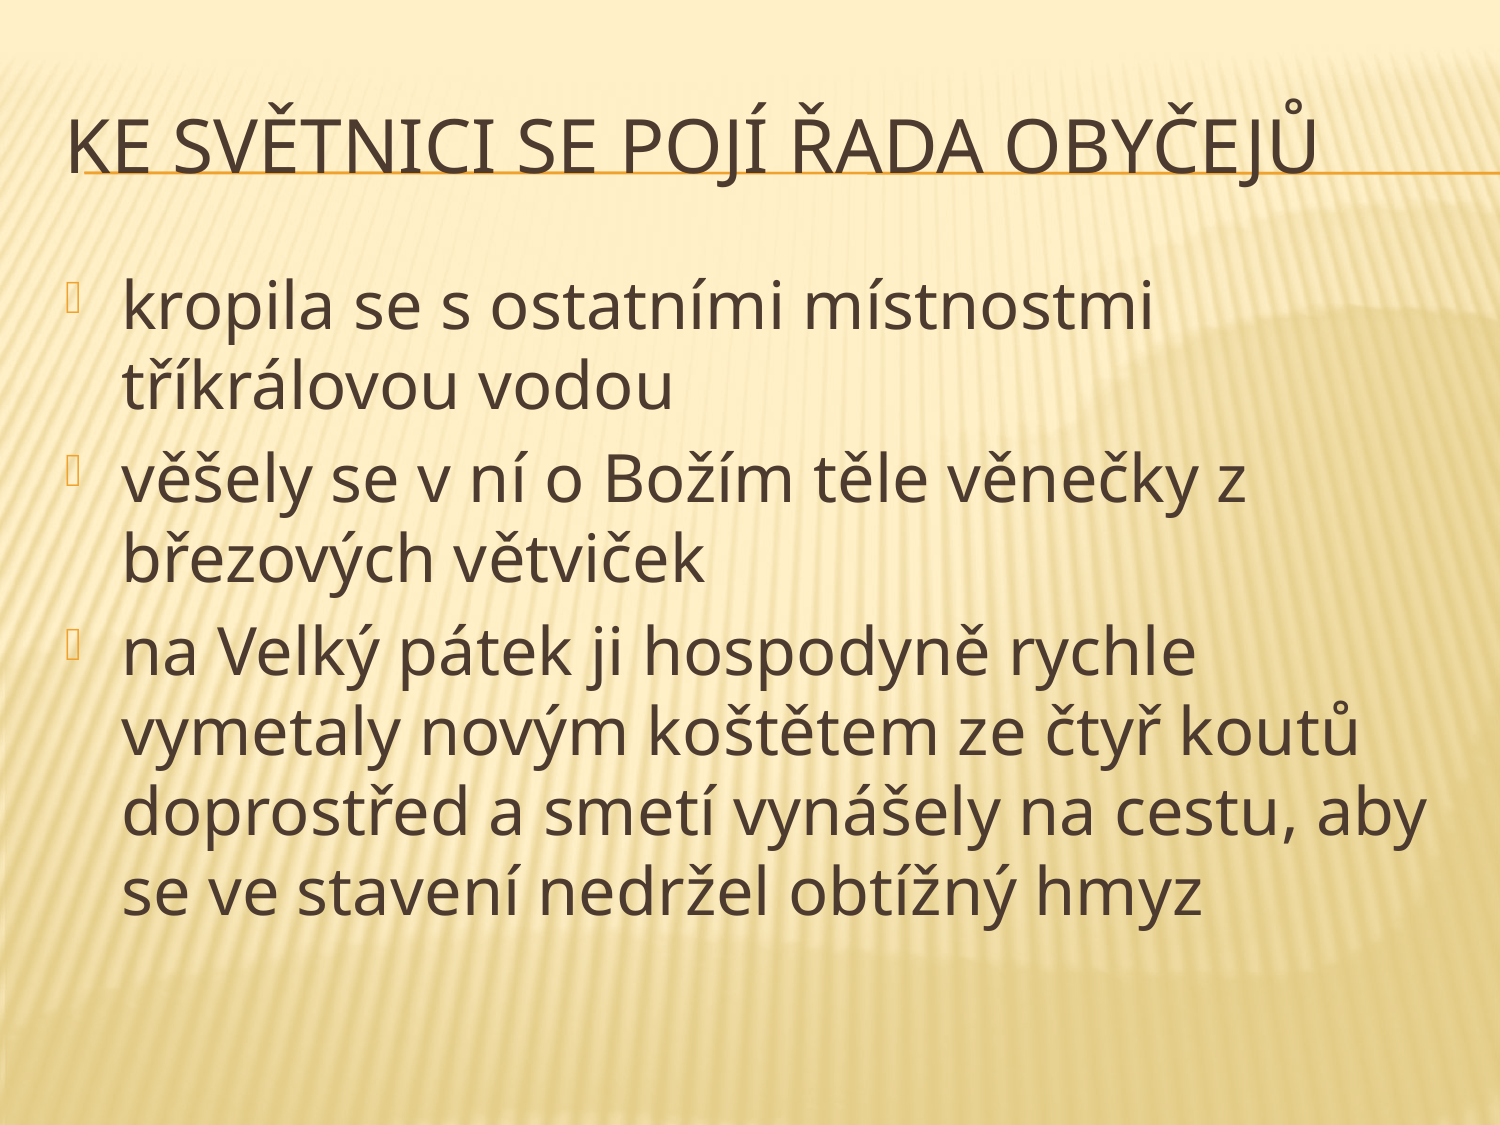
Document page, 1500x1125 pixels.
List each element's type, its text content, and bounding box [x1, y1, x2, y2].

title Ke světnici se pojí řada obyčejů [50, 75, 1475, 213]
list kropila se s ostatními místnostmi tříkrálovou vodou věšely se v ní o Božím těle věnečky z březových větviček na Velký pátek ji hospodyně rychle vymetaly novým koštětem ze čtyř koutů doprostřed a smetí vynášely na cestu, aby se ve stavení nedržel obtížný hmyz [49, 254, 1476, 998]
